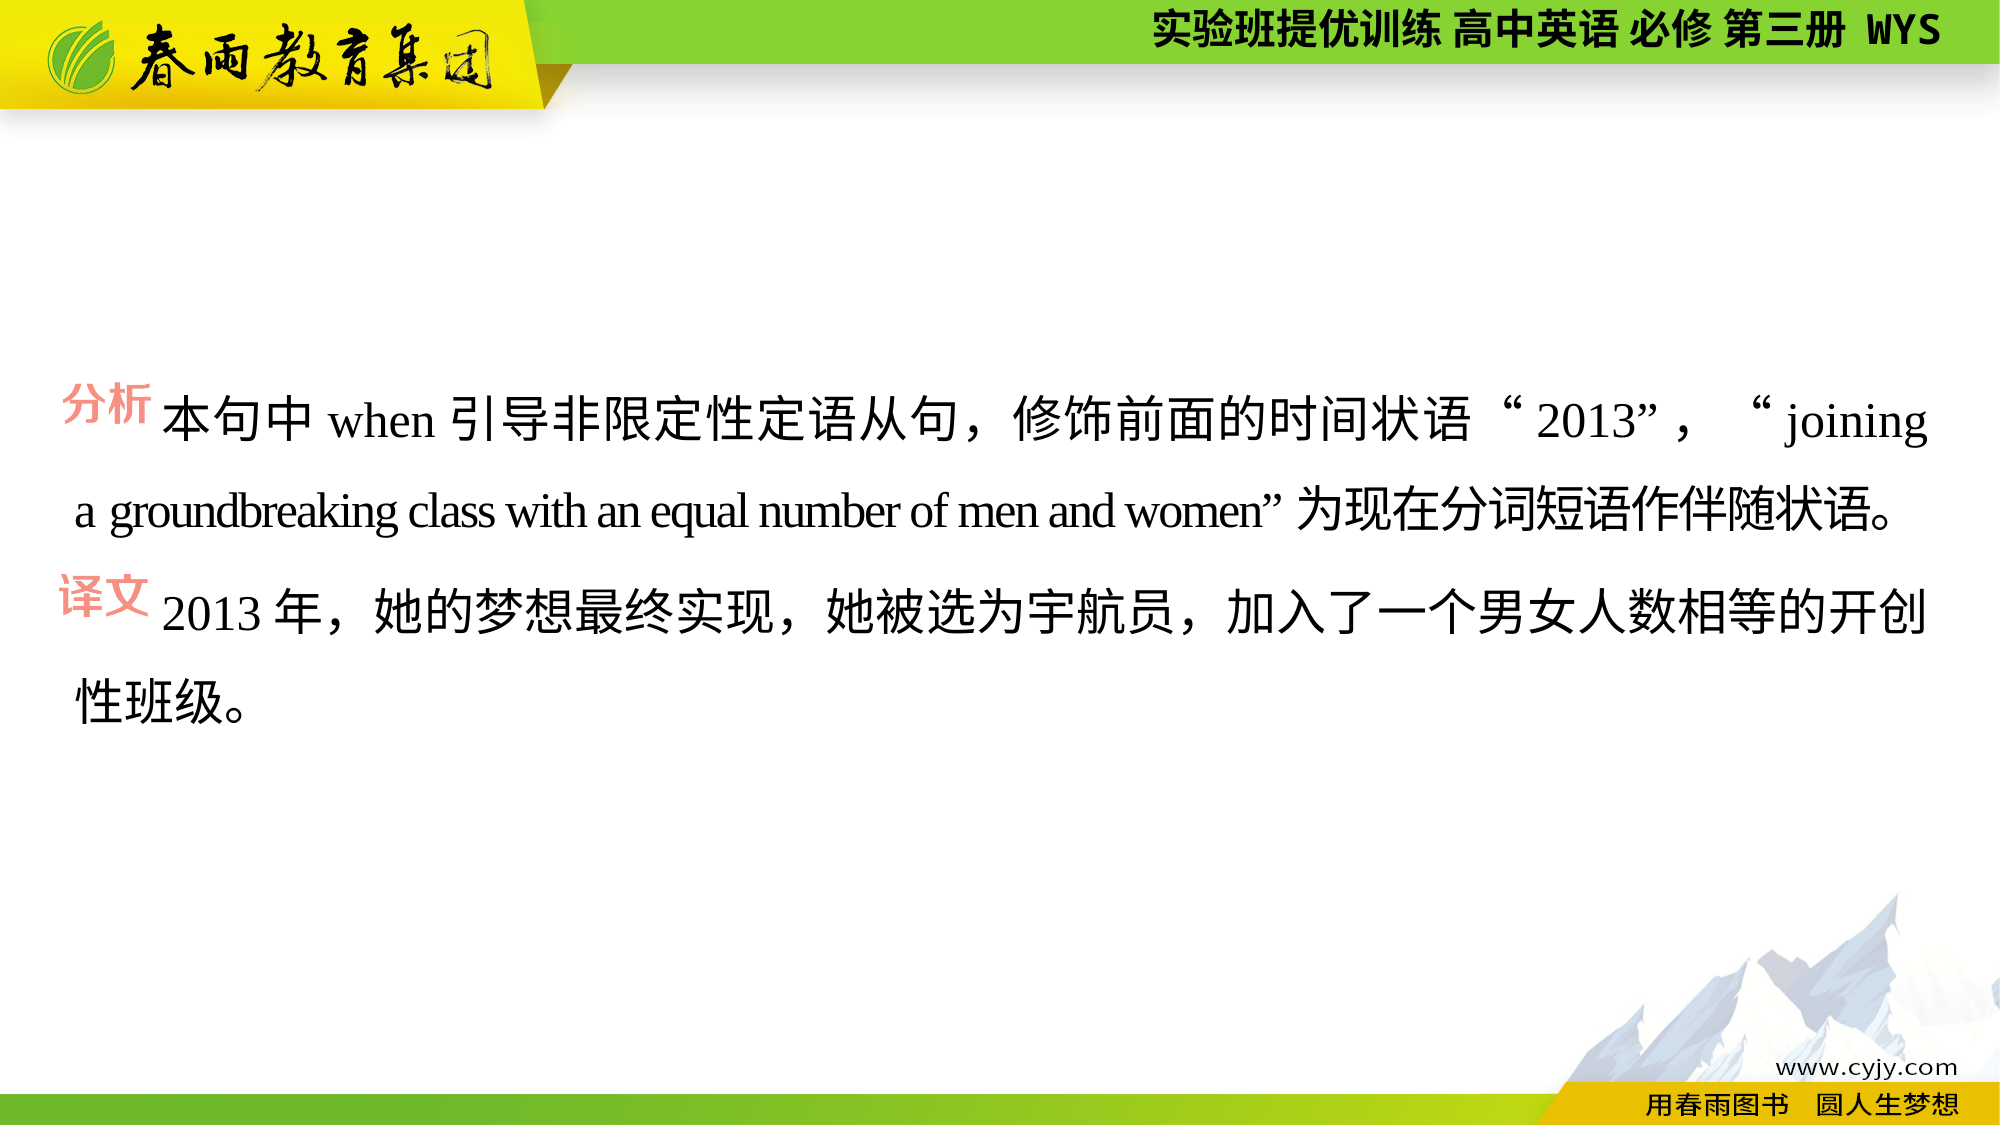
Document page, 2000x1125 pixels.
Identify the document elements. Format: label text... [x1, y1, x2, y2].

picture [0, 0, 2000, 1125]
list 本句中when引导非限定性定语从句，修饰前面的时间状语“2013”，“joining a groundbreaking class with an equal number of men and women”为现在分词短语作伴随状语。 [59, 349, 1944, 536]
text_box 2013年，她的梦想最终实现，她被选为宇航员，加入了一个男女人数相等的开创性班级。 [59, 542, 1944, 738]
